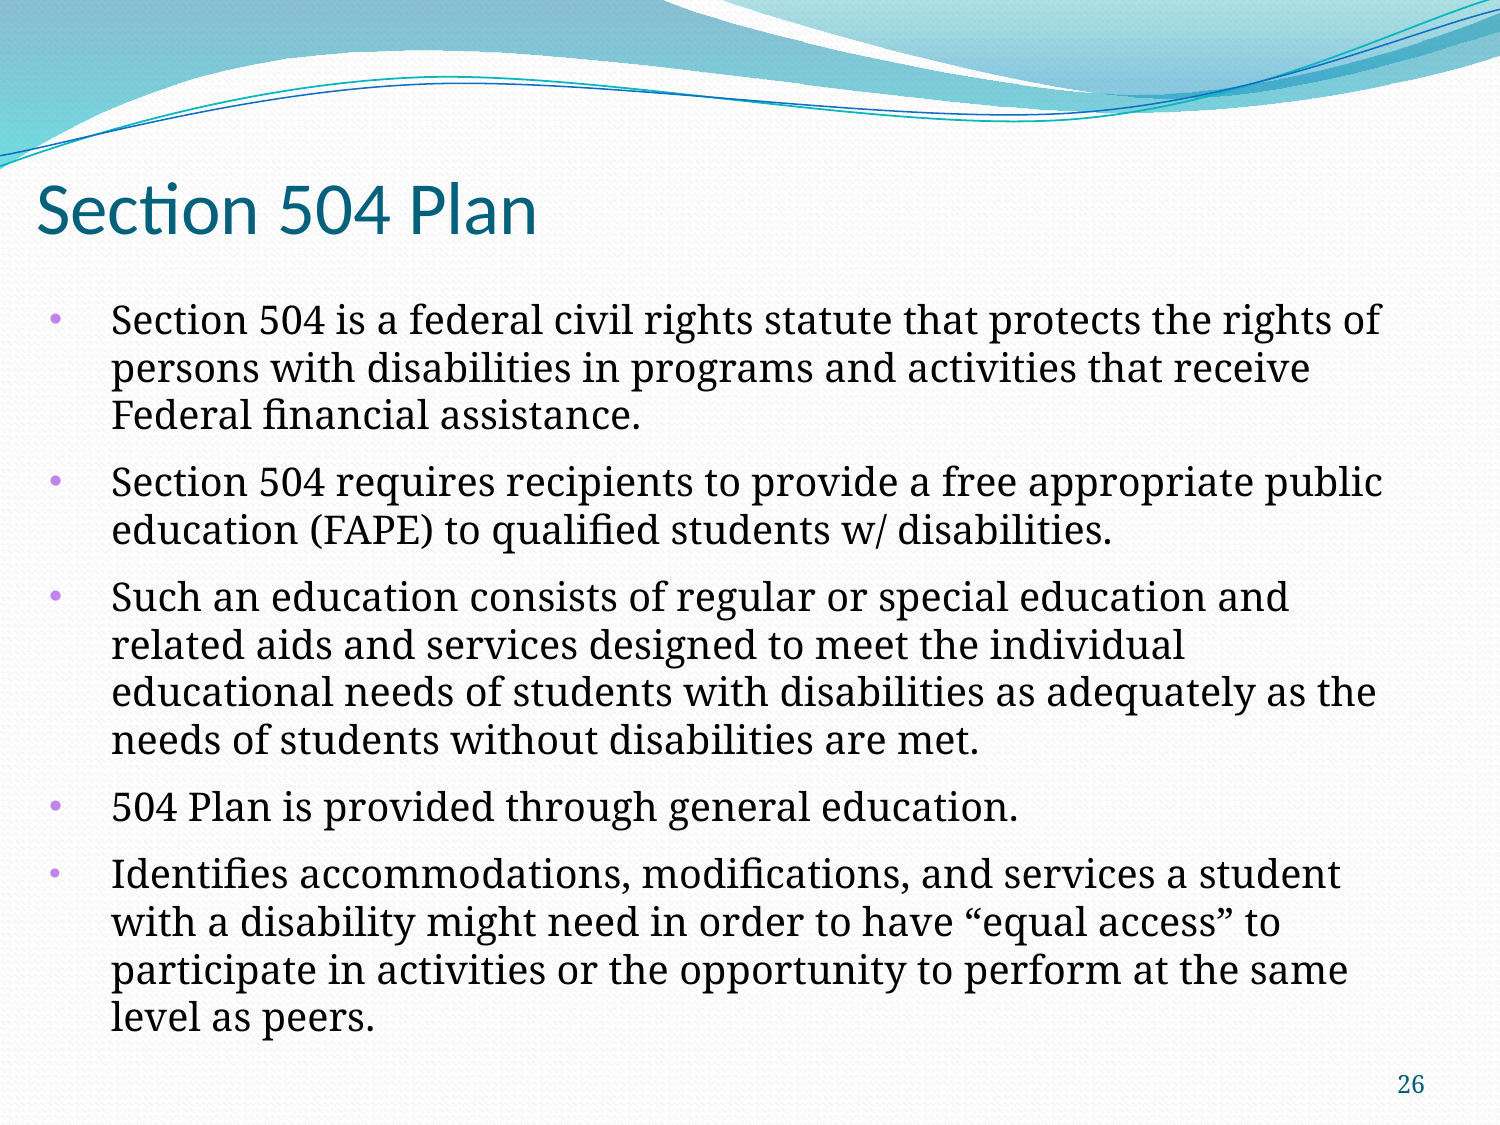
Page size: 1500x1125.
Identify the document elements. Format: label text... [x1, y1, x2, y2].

slide_number 26 [1299, 1042, 1425, 1103]
list Section 504 is a federal civil rights statute that protects the rights of persons with disabilities in programs and activities that receive Federal financial assistance. Section 504 requires recipients to provide a free appropriate public education (FAPE) to qualified students w/ disabilities. Such an education consists of regular or special education and related aids and services designed to meet the individual educational needs of students with disabilities as adequately as the needs of students without disabilities are met. 504 Plan is provided through general education. Identifies accommodations, modifications, and services a student with a disability might need in order to have “equal access” to participate in activities or the opportunity to perform at the same level as peers. [24, 287, 1425, 1050]
title Section 504 Plan [35, 125, 1263, 250]
